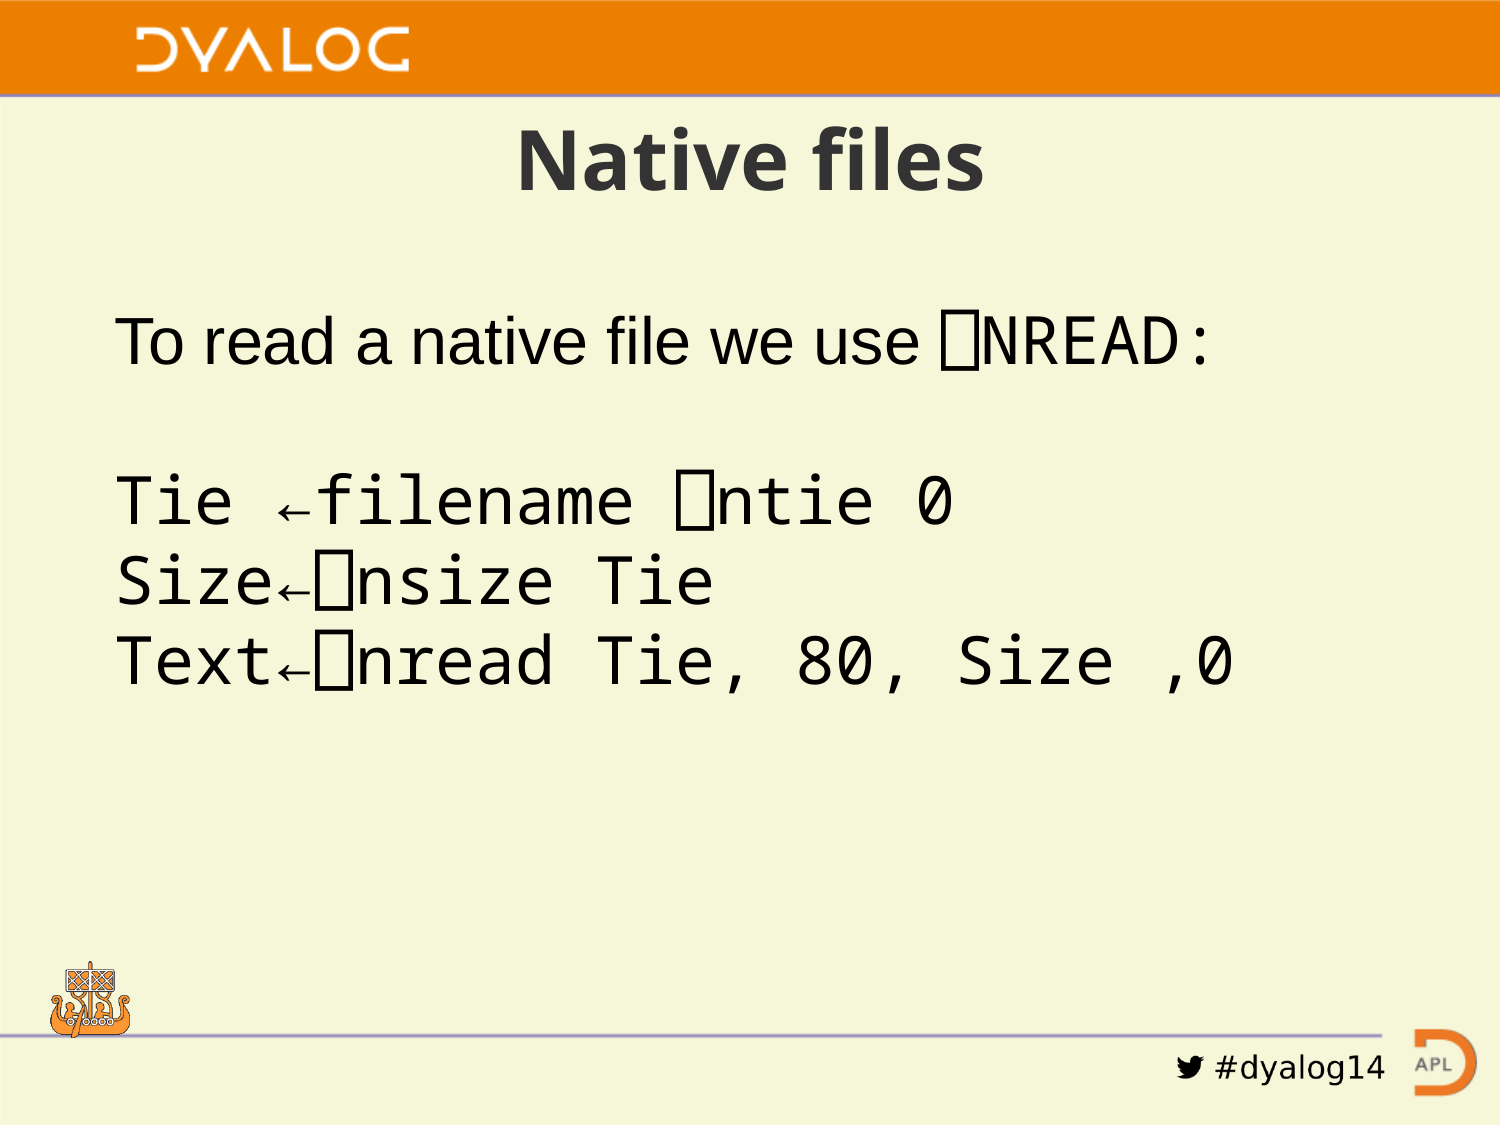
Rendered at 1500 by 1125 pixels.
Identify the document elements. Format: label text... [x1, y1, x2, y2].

title Native files [112, 99, 1388, 268]
picture [0, 0, 1500, 1125]
subtitle To read a native file we use ⎕NREAD: Tie ←filename ⎕ntie 0 Size←⎕nsize Tie Text←⎕nread Tie, 80, Size ,0 [100, 290, 1388, 925]
